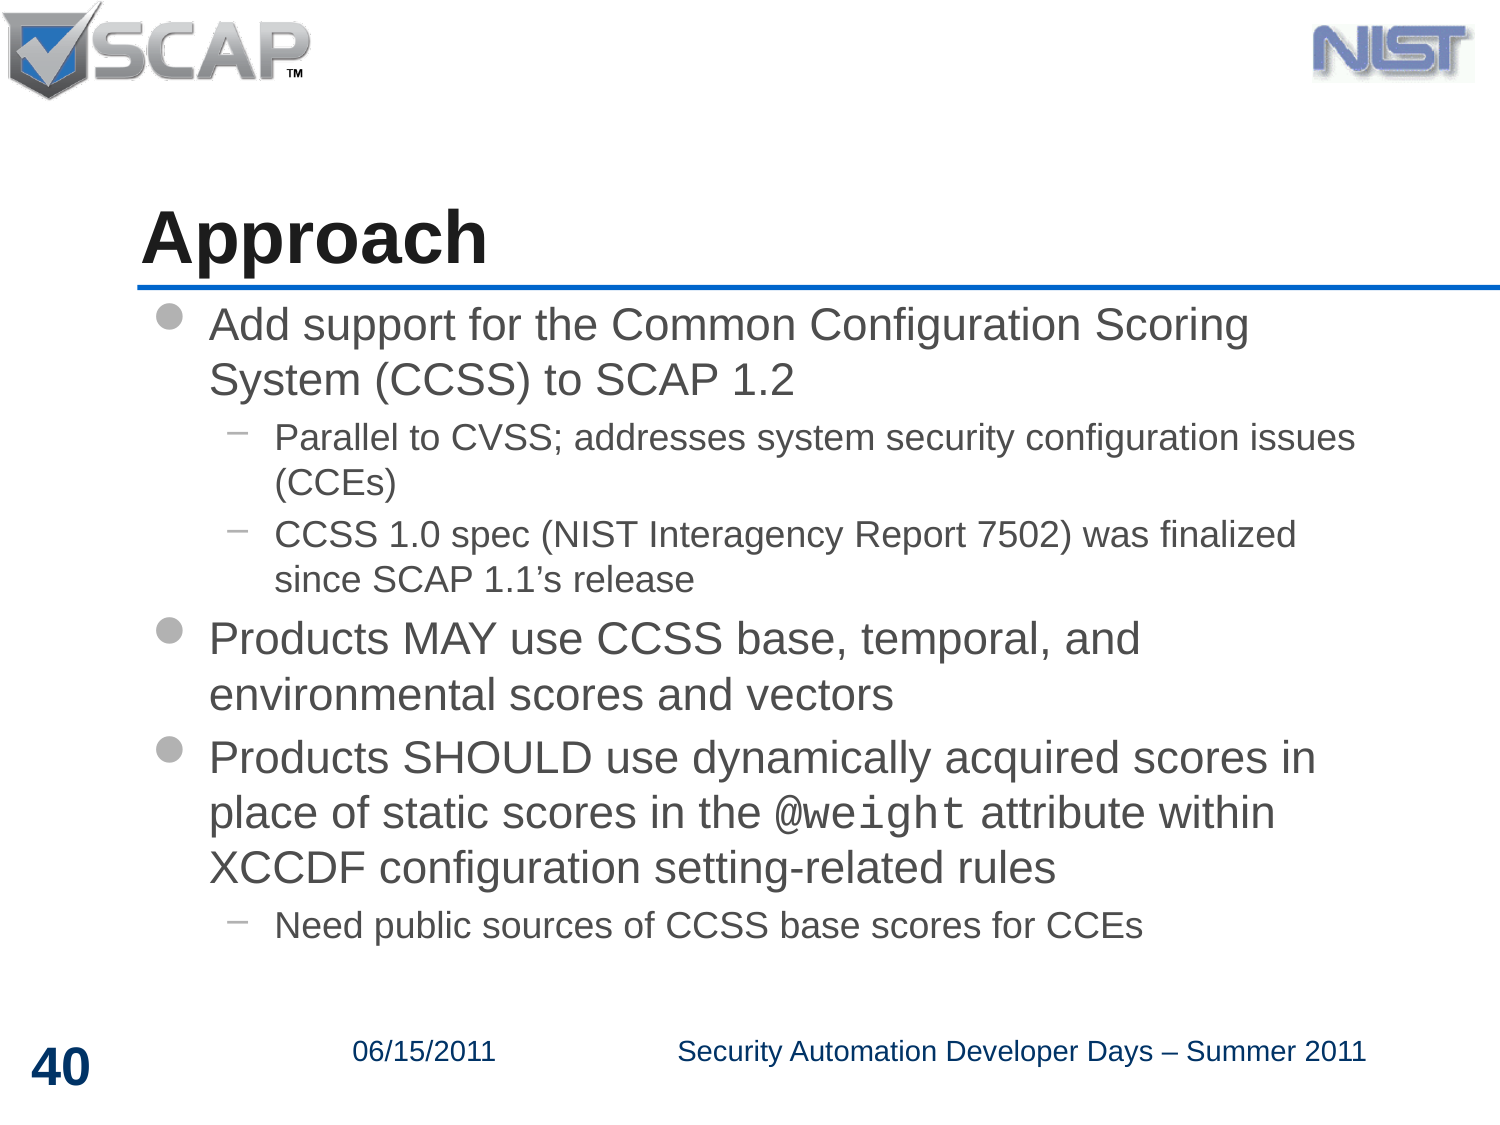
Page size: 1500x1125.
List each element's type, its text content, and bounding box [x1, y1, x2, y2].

picture [1312, 24, 1475, 83]
list Add support for the Common Configuration Scoring System (CCSS) to SCAP 1.2 Parallel to CVSS; addresses system security configuration issues (CCEs) CCSS 1.0 spec (NIST Interagency Report 7502) was finalized since SCAP 1.1’s release Products MAY use CCSS base, temporal, and environmental scores and vectors Products SHOULD use dynamically acquired scores in place of static scores in the @weight attribute within XCCDF configuration setting-related rules Need public sources of CCSS base scores for CCEs [137, 287, 1400, 1026]
picture [0, 0, 313, 103]
slide_number 40 [13, 1023, 111, 1105]
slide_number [337, 1026, 662, 1103]
title Approach [124, 99, 1426, 288]
footer Security Automation Developer Days – Summer 2011 [662, 1025, 1426, 1103]
